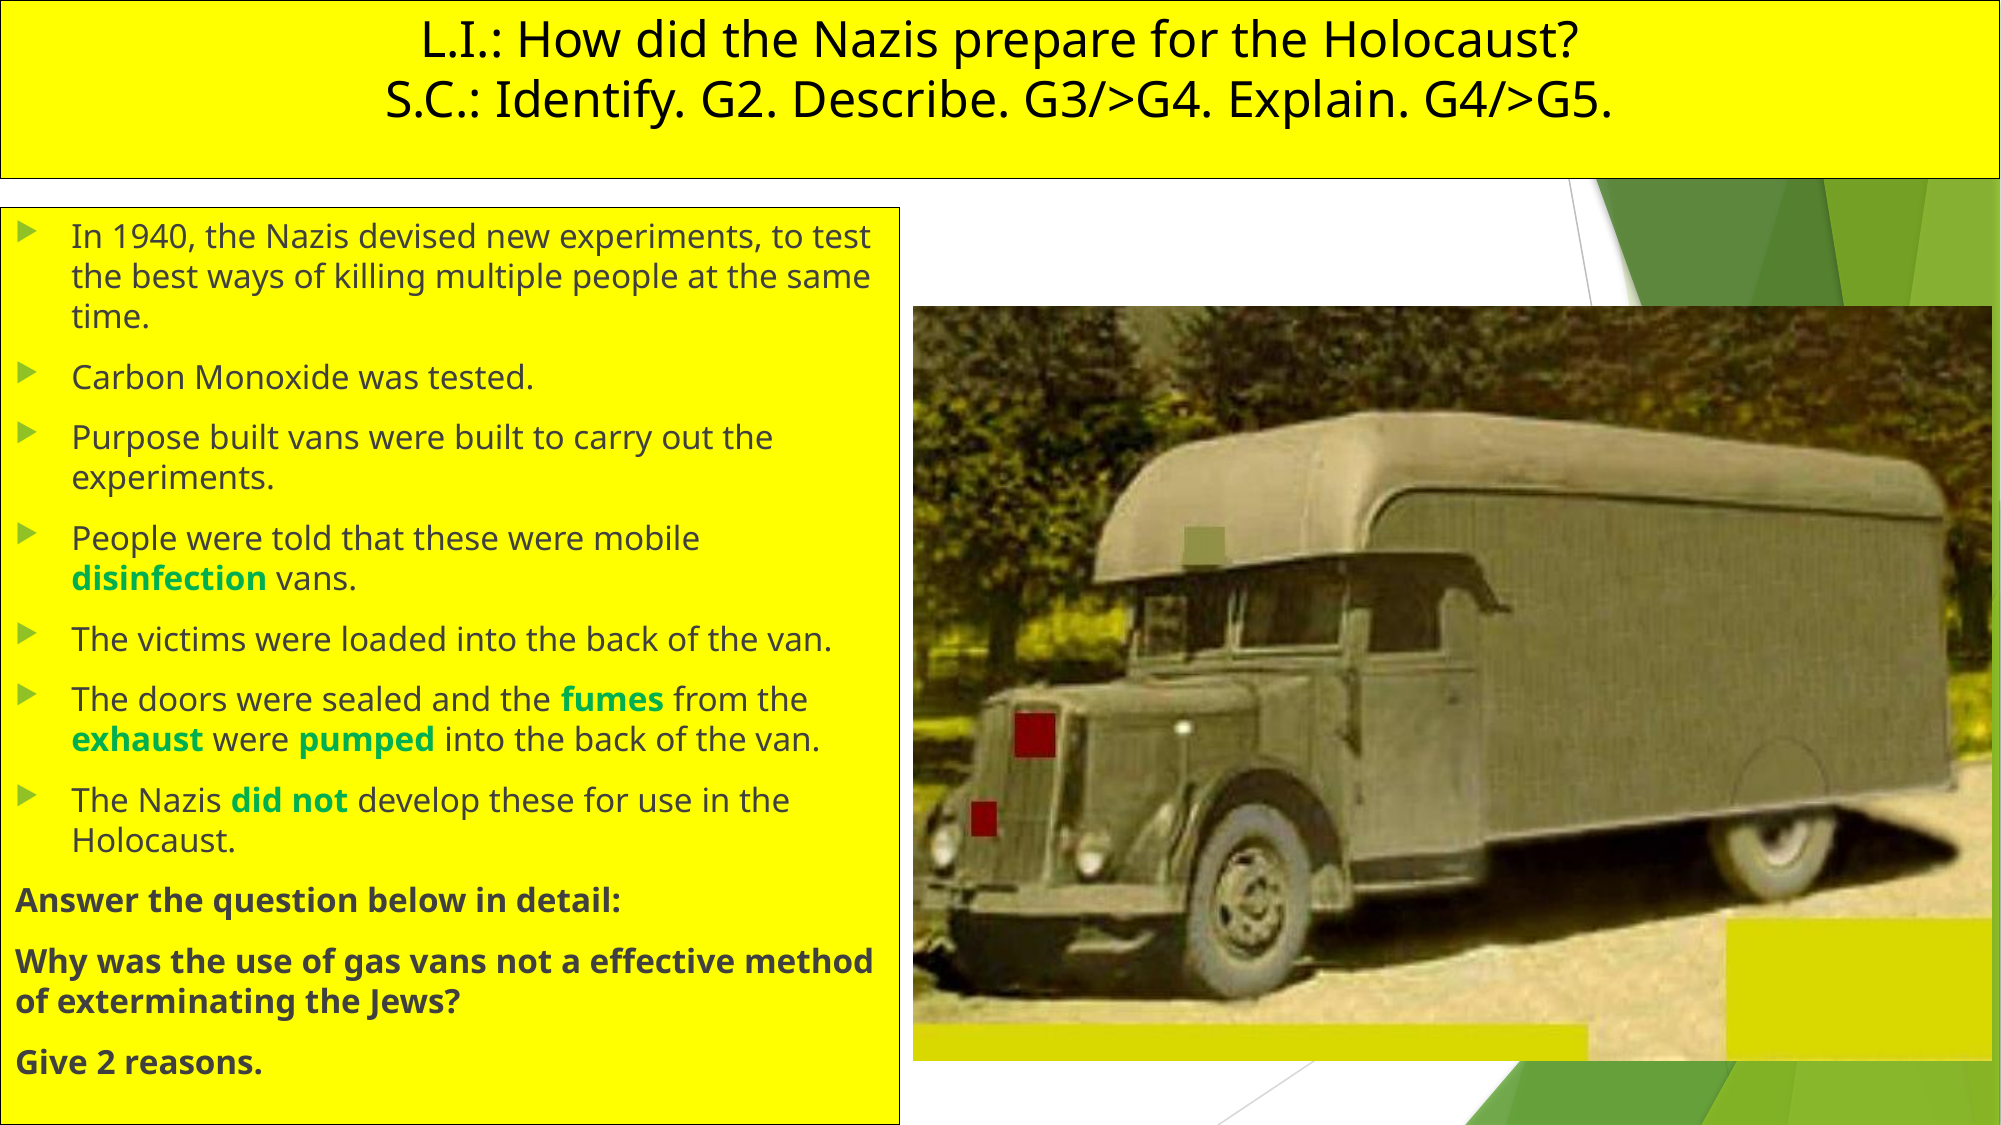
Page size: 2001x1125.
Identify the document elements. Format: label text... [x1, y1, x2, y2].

title L.I.: How did the Nazis prepare for the Holocaust? S.C.: Identify. G2. Describe. G3/>G4. Explain. G4/>G5. [0, 0, 2000, 179]
picture [913, 306, 1993, 1061]
list In 1940, the Nazis devised new experiments, to test the best ways of killing multiple people at the same time. Carbon Monoxide was tested. Purpose built vans were built to carry out the experiments. People were told that these were mobile disinfection vans. The victims were loaded into the back of the van. The doors were sealed and the fumes from the exhaust were pumped into the back of the van. The Nazis did not develop these for use in the Holocaust. Answer the question below in detail: Why was the use of gas vans not a effective method of exterminating the Jews? Give 2 reasons. [0, 207, 900, 1125]
